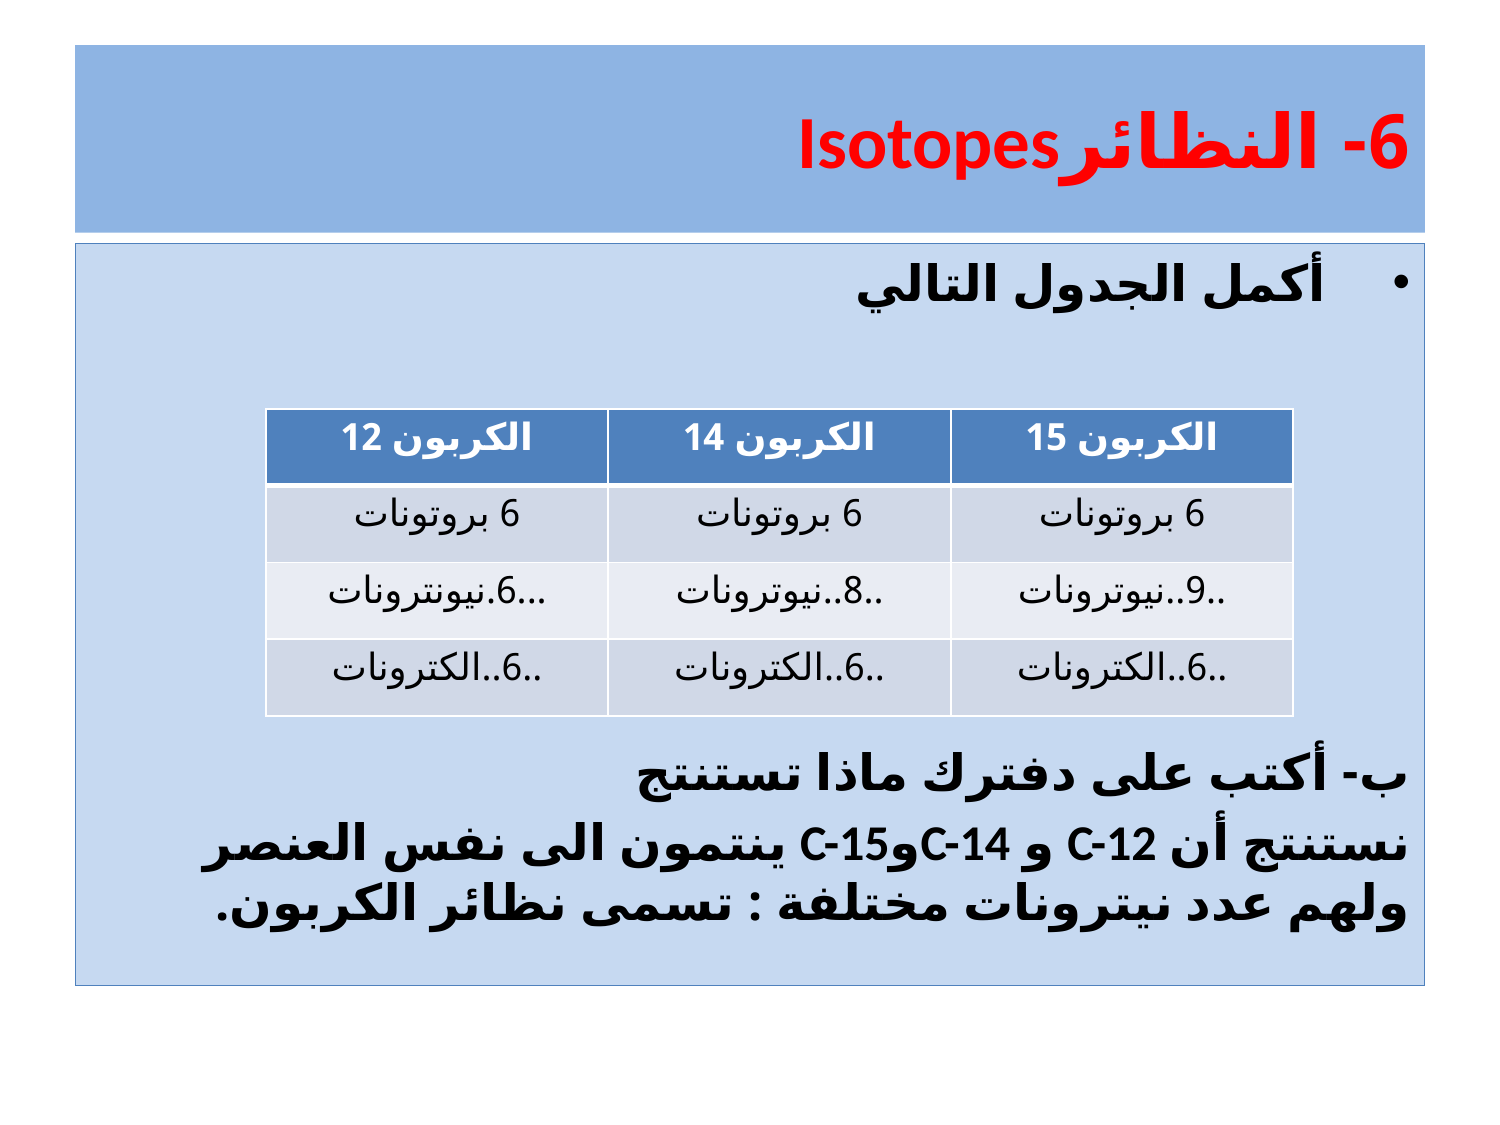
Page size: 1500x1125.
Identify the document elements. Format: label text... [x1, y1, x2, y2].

table_cell 6 بروتونات [267, 488, 607, 562]
table_cell 6 بروتونات [609, 488, 950, 562]
title 6- النظائرIsotopes [75, 45, 1425, 233]
table_cell ..6..الكترونات [267, 640, 607, 715]
table_cell ..8..نيوترونات [609, 563, 950, 638]
list أكمل الجدول التالي ب- أكتب على دفترك ماذا تستنتج نستنتج أن C-12 و C-14وC-15 ينتمون الى نفس العنصر ولهم عدد نيترونات مختلفة : تسمى نظائر الكربون. [75, 243, 1425, 986]
table_cell ..9..نيوترونات [952, 563, 1292, 638]
table_cell ...6.نيونترونات [267, 563, 607, 638]
table_header الكربون 15 [952, 410, 1292, 483]
table_cell ..6..الكترونات [952, 640, 1292, 715]
table_header الكربون 14 [609, 410, 950, 483]
table_header الكربون 12 [267, 410, 607, 483]
table_cell ..6..الكترونات [609, 640, 950, 715]
table_cell 6 بروتونات [952, 488, 1292, 562]
